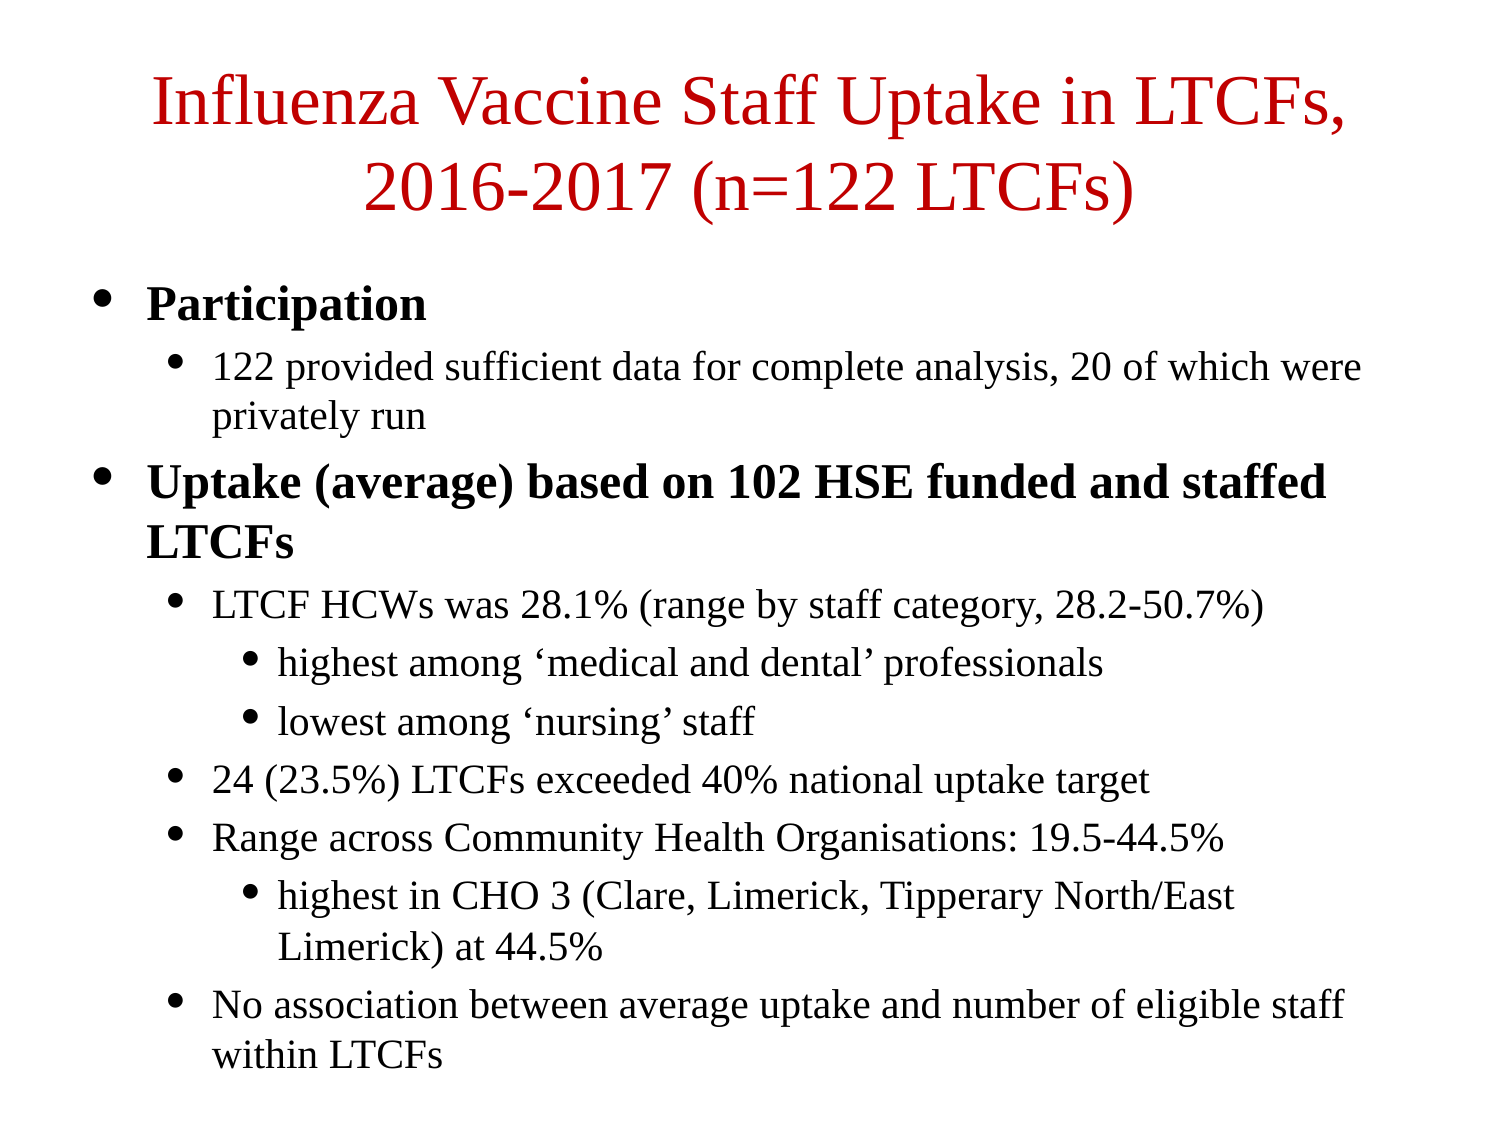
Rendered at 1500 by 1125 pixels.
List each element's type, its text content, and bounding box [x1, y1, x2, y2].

list Participation 122 provided sufficient data for complete analysis, 20 of which were privately run Uptake (average) based on 102 HSE funded and staffed LTCFs LTCF HCWs was 28.1% (range by staff category, 28.2-50.7%) highest among ‘medical and dental’ professionals lowest among ‘nursing’ staff 24 (23.5%) LTCFs exceeded 40% national uptake target Range across Community Health Organisations: 19.5-44.5% highest in CHO 3 (Clare, Limerick, Tipperary North/East Limerick) at 44.5% No association between average uptake and number of eligible staff within LTCFs [75, 262, 1425, 1094]
title Influenza Vaccine Staff Uptake in LTCFs, 2016-2017 (n=122 LTCFs) [75, 45, 1425, 233]
